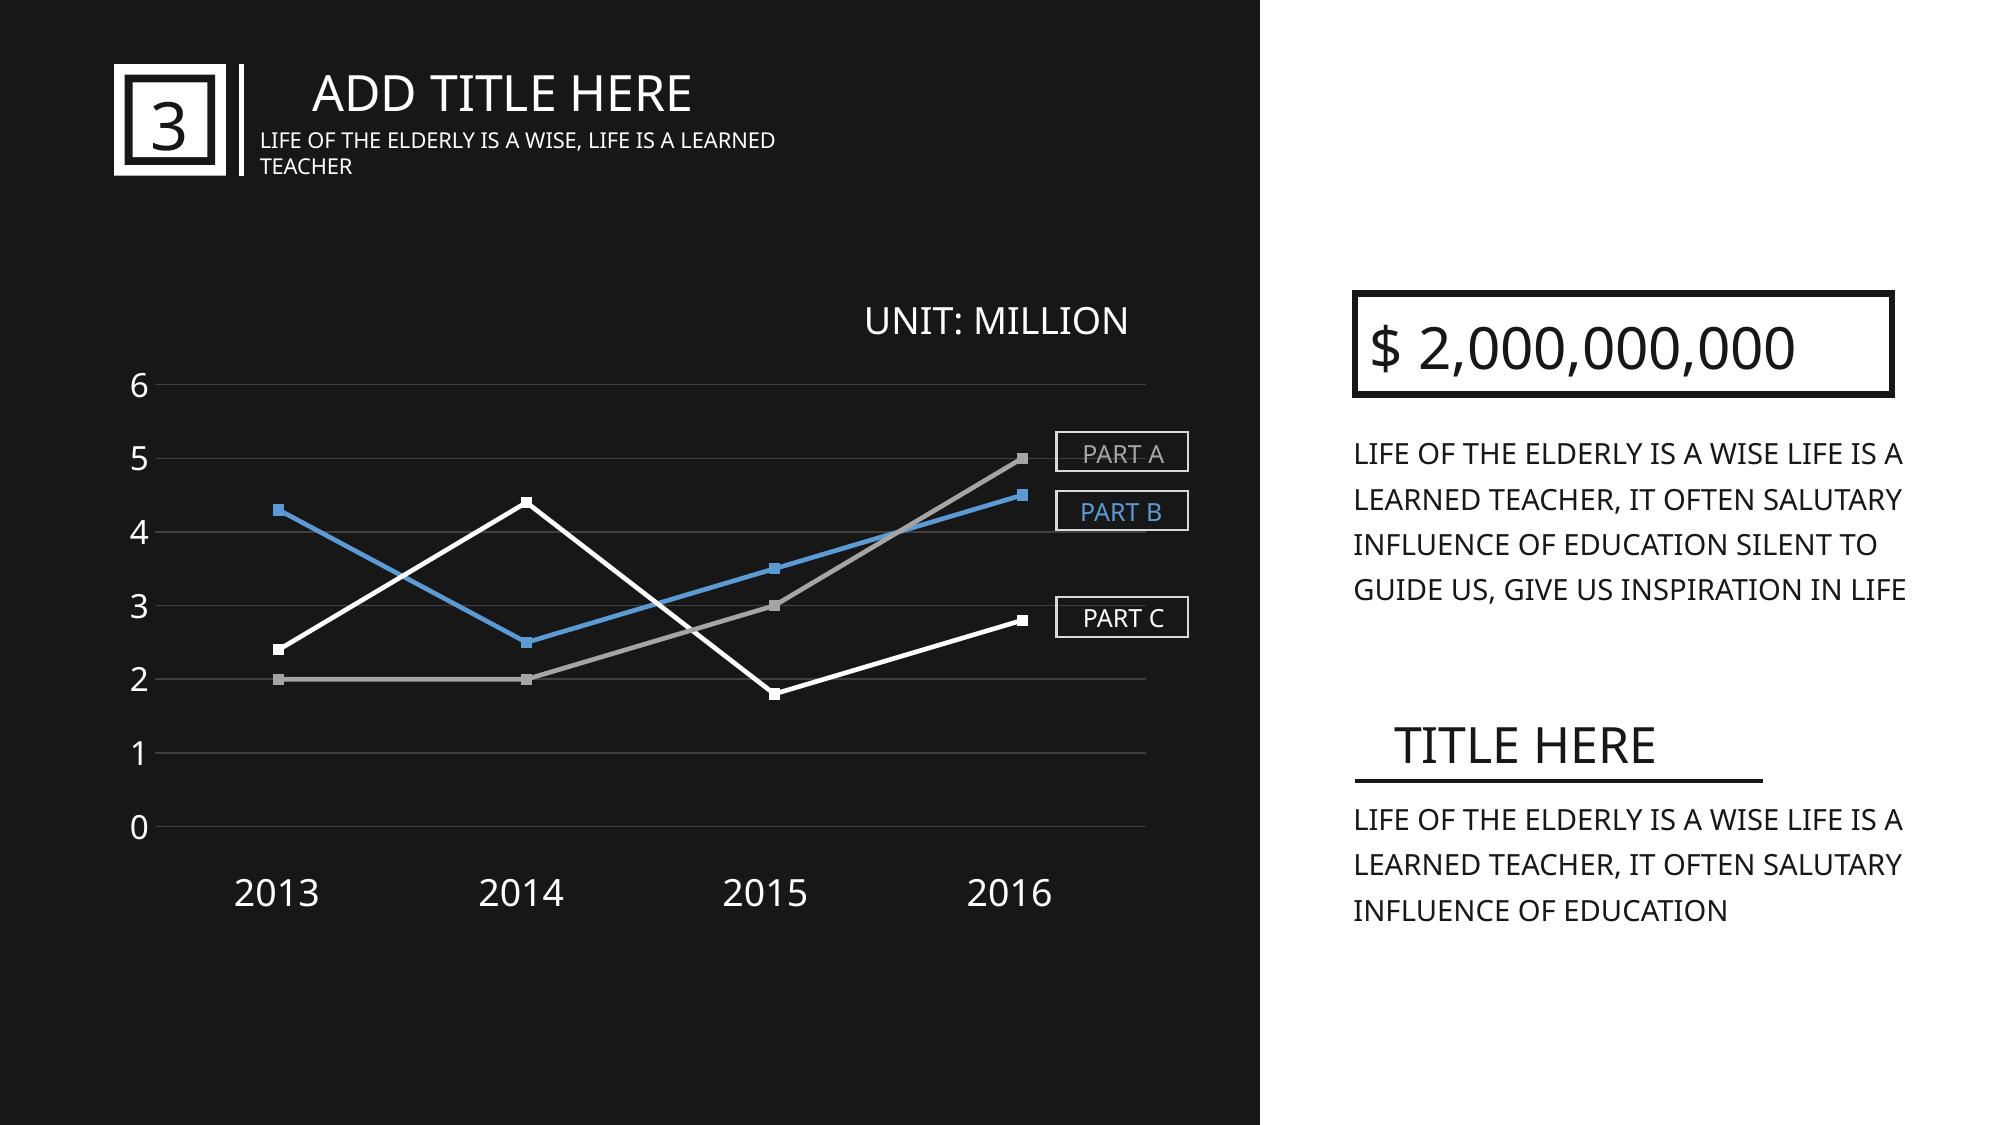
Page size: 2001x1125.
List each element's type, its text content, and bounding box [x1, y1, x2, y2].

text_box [77, 289, 1194, 927]
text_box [1354, 293, 1892, 395]
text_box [114, 54, 841, 188]
text_box LIFE OF THE ELDERLY IS A WISE LIFE IS A LEARNED TEACHER, IT OFTEN SALUTARY INFLUENCE OF EDUCATION SILENT TO GUIDE US, GIVE US INSPIRATION IN LIFE [1338, 417, 1924, 614]
text_box [0, 0, 1261, 1125]
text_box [1338, 706, 1924, 937]
